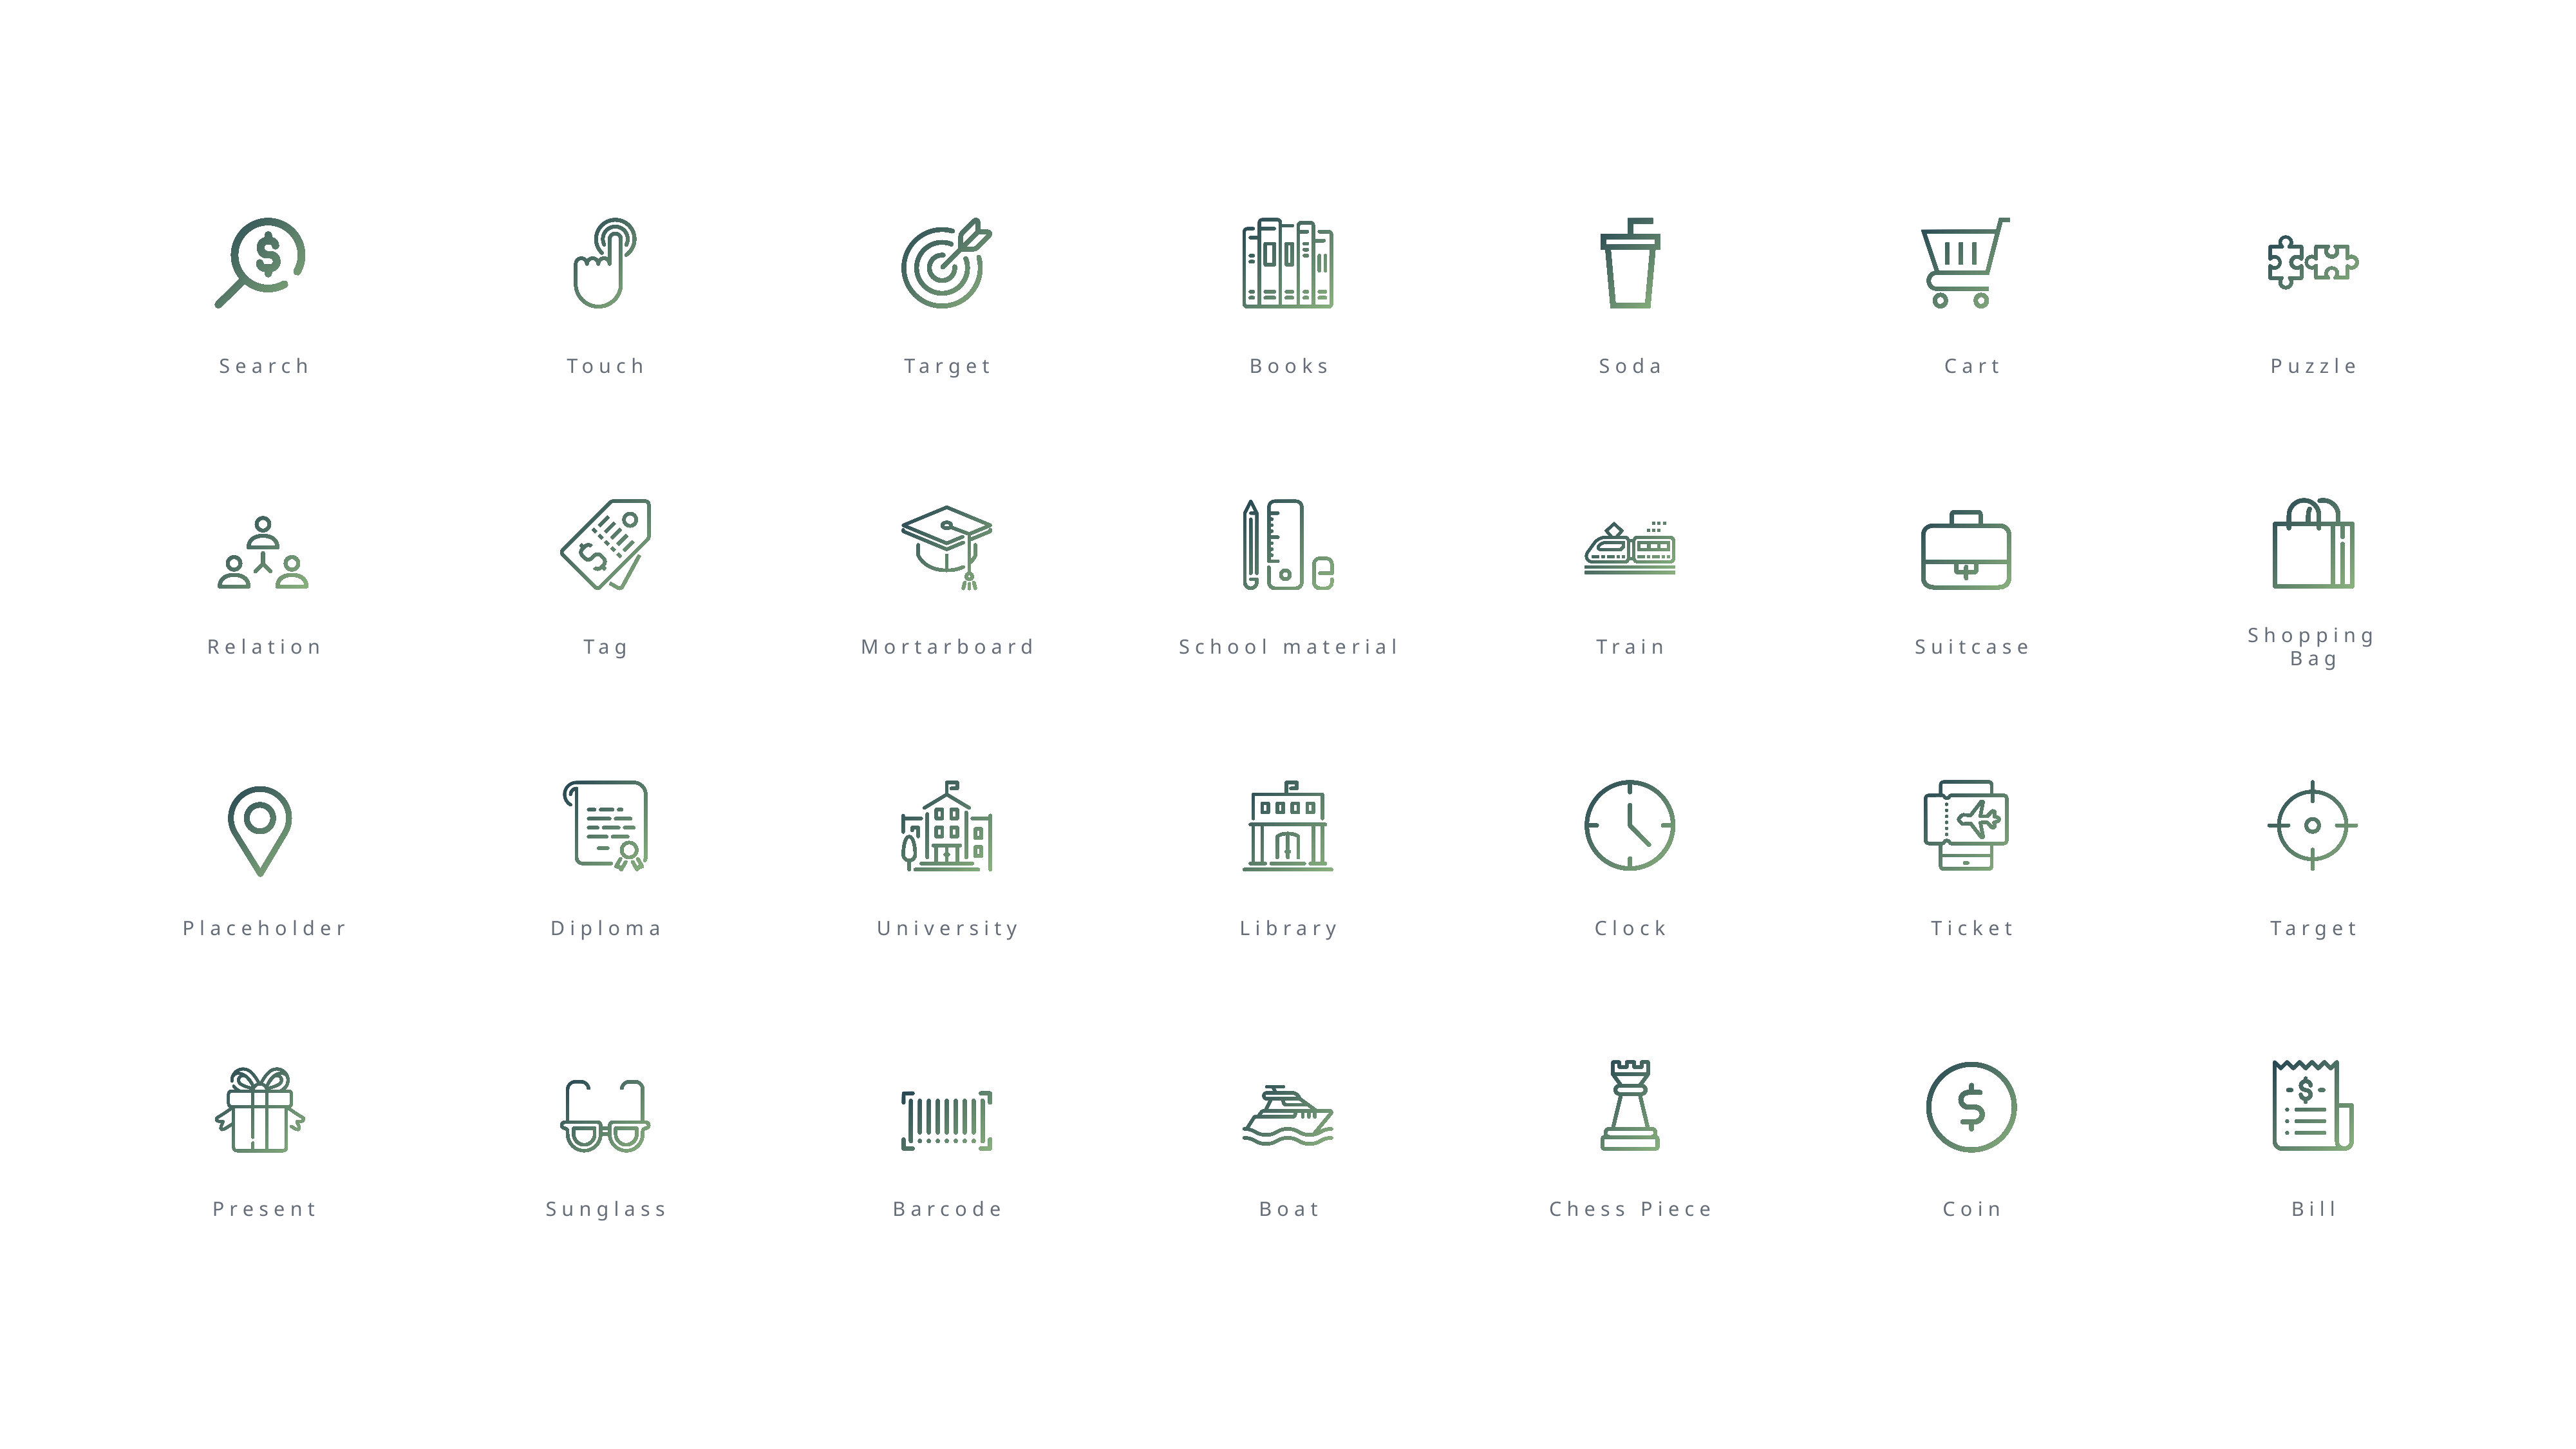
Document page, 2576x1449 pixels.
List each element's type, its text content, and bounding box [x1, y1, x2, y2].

text_box [247, 534, 279, 549]
text_box Sunglass [503, 1191, 707, 1225]
text_box [963, 1099, 967, 1135]
text_box Library [1174, 911, 1402, 944]
text_box [945, 1099, 949, 1135]
text_box Present [162, 1191, 365, 1225]
text_box [963, 1139, 967, 1143]
text_box [901, 227, 982, 308]
text_box [1243, 499, 1259, 590]
text_box [979, 1137, 992, 1151]
text_box [950, 826, 959, 838]
text_box Relation [162, 629, 365, 663]
text_box [569, 786, 613, 866]
text_box [968, 582, 971, 591]
text_box [972, 1099, 976, 1135]
text_box [2273, 498, 2355, 589]
text_box [941, 218, 992, 269]
text_box [901, 835, 917, 871]
text_box [1267, 499, 1304, 590]
text_box [228, 786, 292, 877]
text_box Clock [1528, 911, 1732, 944]
text_box Cart [1870, 348, 2073, 382]
text_box [2268, 235, 2304, 290]
text_box [917, 1139, 922, 1143]
text_box [1243, 1085, 1333, 1137]
text_box [1933, 292, 1948, 308]
text_box [560, 1080, 651, 1153]
text_box School material [1149, 629, 1427, 663]
text_box [1584, 571, 1675, 574]
text_box Shopping Bag [2212, 618, 2415, 675]
text_box [1584, 780, 1675, 871]
text_box Tag [503, 629, 707, 663]
text_box [954, 1099, 958, 1135]
text_box Bill [2212, 1191, 2415, 1225]
text_box Suitcase [1861, 629, 2083, 663]
text_box [964, 811, 968, 859]
text_box [917, 1099, 922, 1135]
text_box [961, 581, 966, 591]
text_box [935, 1139, 940, 1143]
text_box [935, 1099, 940, 1135]
text_box [979, 1091, 992, 1104]
text_box [901, 1091, 915, 1104]
text_box [972, 581, 977, 591]
text_box [1973, 292, 1989, 308]
text_box [1921, 218, 2010, 291]
text_box Touch [503, 348, 707, 382]
text_box [919, 844, 974, 866]
text_box [254, 551, 272, 573]
text_box [214, 218, 305, 308]
text_box University [845, 911, 1048, 944]
text_box [2273, 1060, 2354, 1151]
text_box [972, 1139, 976, 1143]
text_box [910, 826, 920, 838]
text_box [218, 573, 250, 589]
text_box Books [1187, 348, 1390, 382]
text_box [934, 826, 944, 838]
text_box [1243, 867, 1333, 871]
text_box [950, 808, 959, 820]
text_box [1252, 781, 1324, 820]
text_box Search [162, 348, 365, 382]
text_box [926, 1099, 931, 1135]
text_box Puzzle [2212, 348, 2415, 382]
text_box [609, 554, 641, 591]
text_box [1601, 1060, 1660, 1151]
text_box [594, 218, 637, 257]
text_box Mortarboard [821, 629, 1073, 663]
text_box Ticket [1870, 911, 2073, 944]
text_box Chess Piece [1528, 1191, 1732, 1225]
text_box [1921, 510, 2011, 590]
text_box [945, 1139, 949, 1143]
text_box [1312, 556, 1334, 590]
text_box [908, 1099, 913, 1143]
text_box [631, 857, 644, 871]
text_box [226, 555, 243, 572]
text_box [2304, 245, 2359, 279]
text_box [276, 573, 308, 589]
text_box Diploma [503, 911, 707, 944]
text_box [1584, 522, 1675, 564]
text_box Boat [1187, 1191, 1390, 1225]
text_box [283, 555, 300, 572]
text_box [934, 808, 944, 820]
text_box [574, 232, 623, 308]
text_box [614, 857, 628, 871]
text_box [1584, 565, 1675, 569]
text_box [925, 812, 929, 859]
text_box [1926, 1062, 2017, 1153]
text_box [563, 781, 648, 862]
text_box [901, 506, 992, 582]
text_box [901, 813, 923, 834]
text_box [560, 499, 651, 590]
text_box [926, 1139, 931, 1143]
text_box [954, 1139, 958, 1143]
text_box Soda [1528, 348, 1732, 382]
text_box [970, 813, 992, 871]
text_box [914, 867, 980, 871]
text_box Target [845, 348, 1048, 382]
text_box [981, 1099, 985, 1143]
text_box Train [1528, 629, 1732, 663]
text_box Target [2212, 911, 2415, 944]
text_box [901, 1137, 915, 1151]
text_box [2267, 780, 2358, 871]
text_box [1248, 822, 1327, 866]
text_box [1243, 218, 1333, 308]
text_box [215, 1067, 305, 1153]
text_box [254, 516, 272, 533]
text_box Placeholder [162, 911, 365, 944]
text_box [1601, 218, 1660, 308]
text_box [1924, 780, 2009, 871]
text_box [1243, 1136, 1333, 1146]
text_box [923, 781, 971, 810]
text_box Coin [1870, 1191, 2073, 1225]
text_box Barcode [845, 1191, 1048, 1225]
